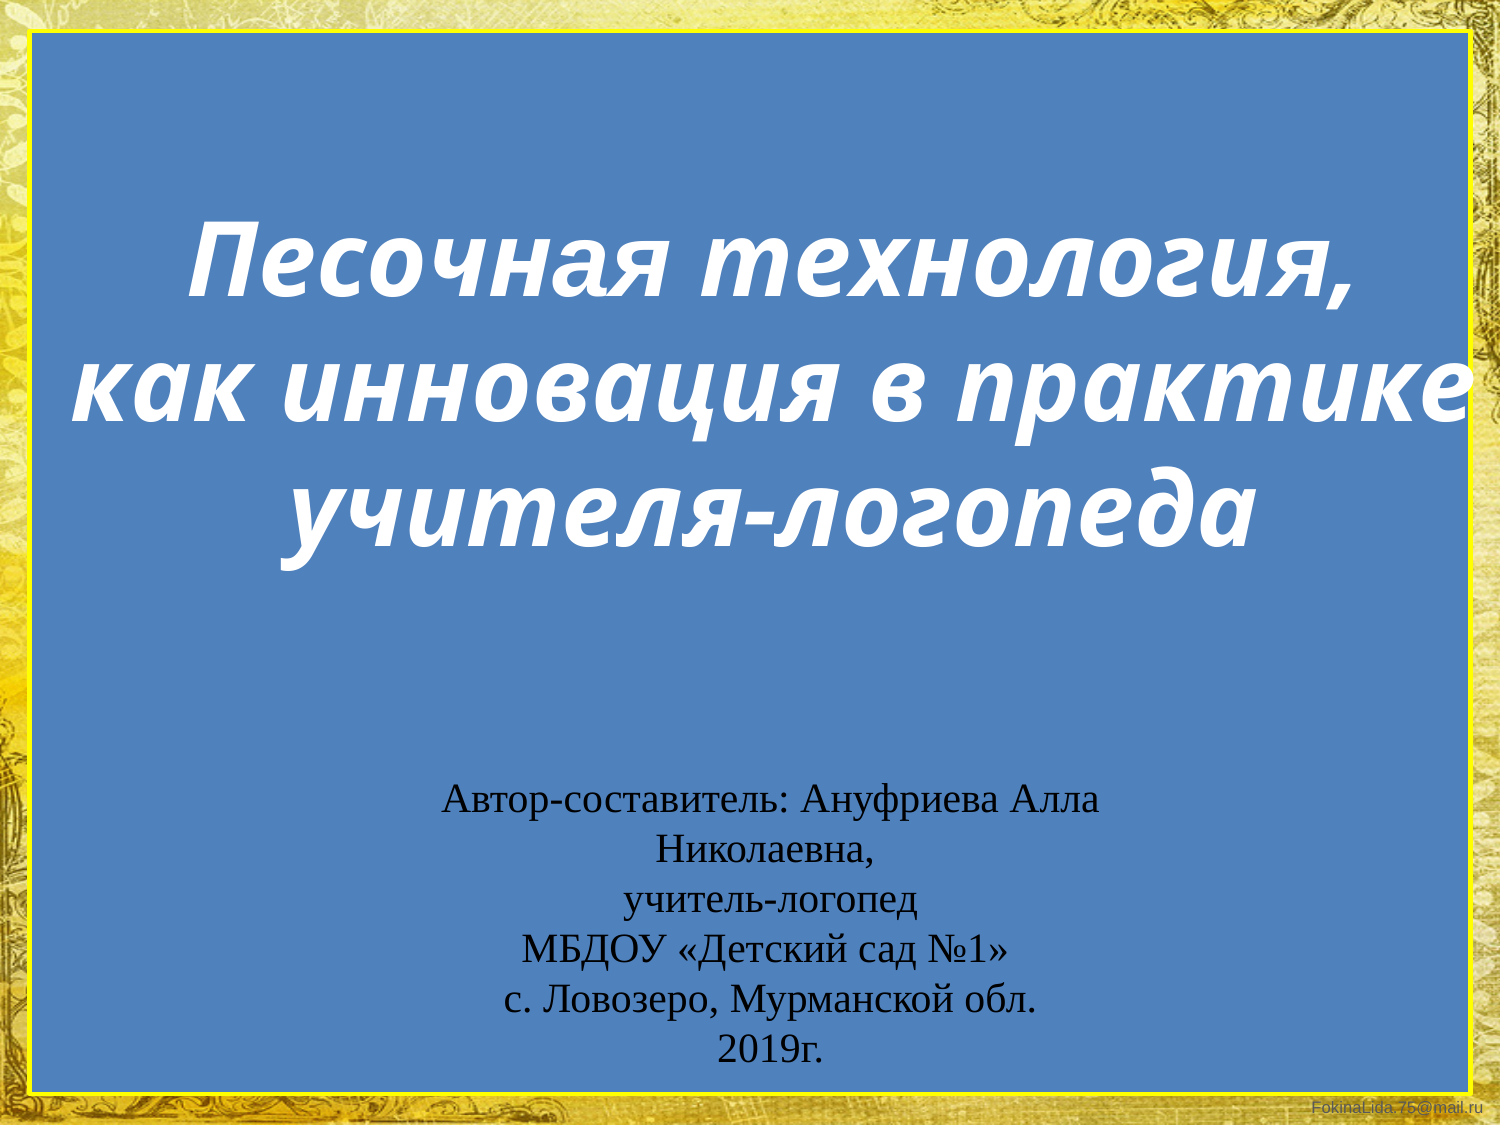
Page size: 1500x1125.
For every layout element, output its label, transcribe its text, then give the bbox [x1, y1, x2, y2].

picture [0, 0, 1500, 1125]
text_box [714, 196, 773, 332]
text_box Песочная технология, как инновация в практике учителя-логопеда [55, 184, 1492, 575]
text_box Автор-составитель: Ануфриева Алла Николаевна, учитель-логопед МБДОУ «Детский сад №1» с. Ловозеро, Мурманской обл. 2019г. [395, 763, 1146, 1079]
